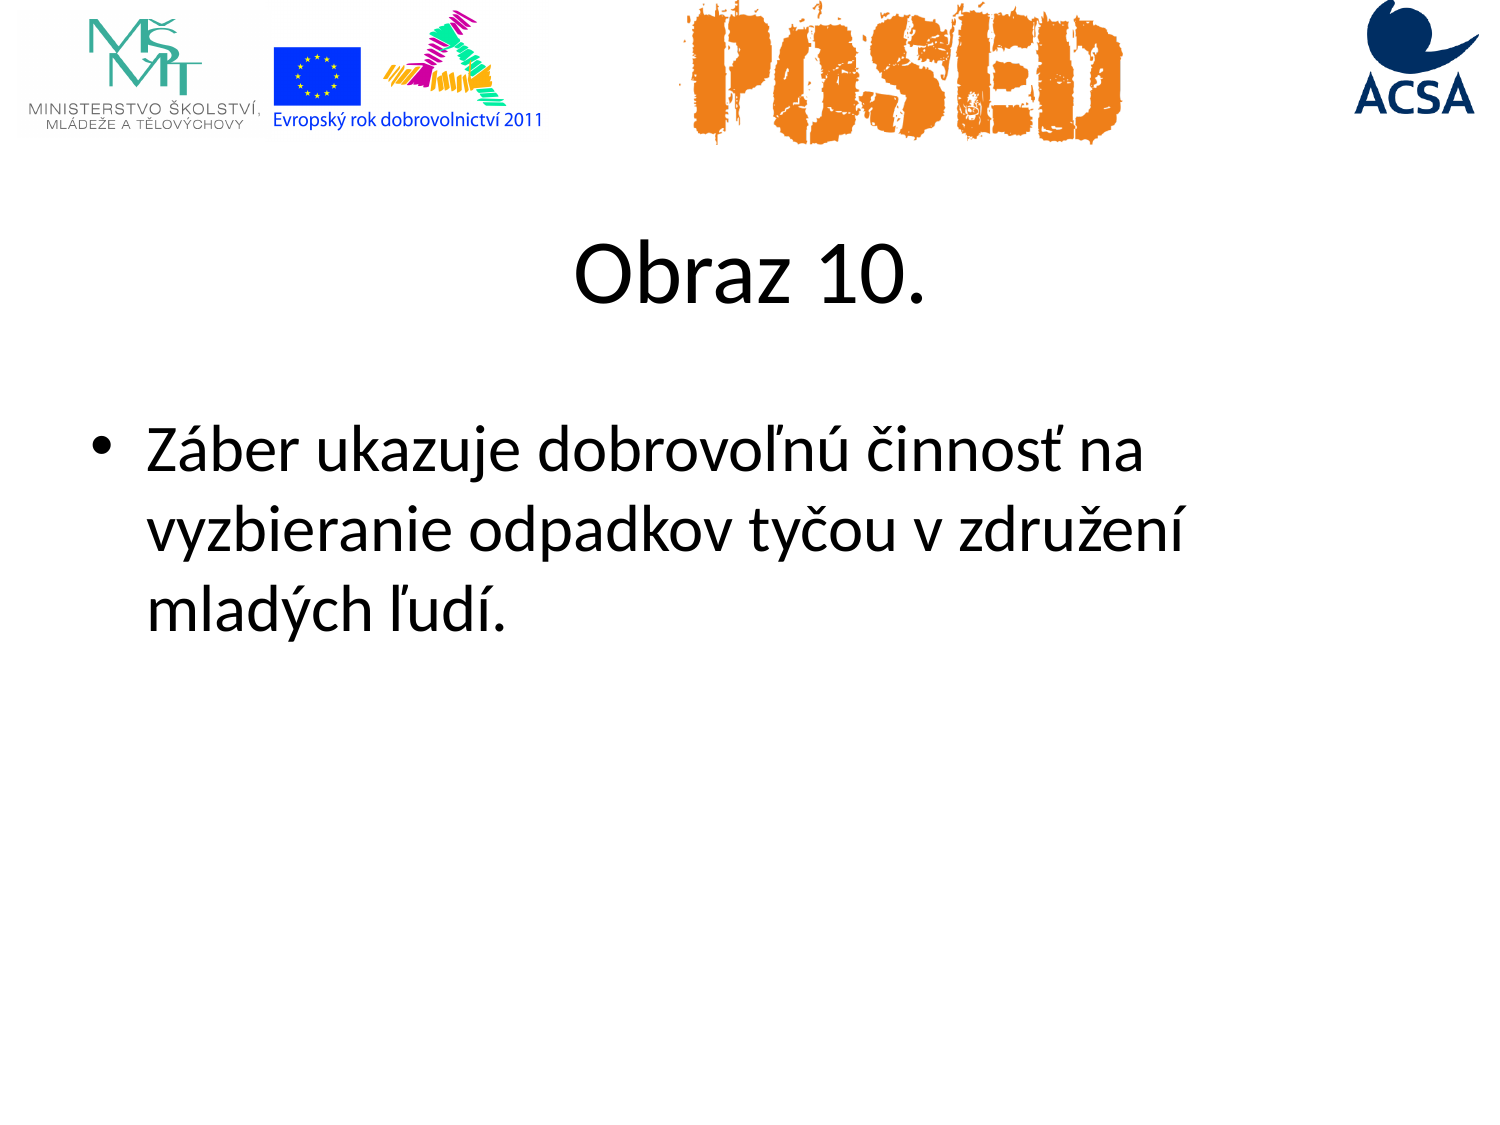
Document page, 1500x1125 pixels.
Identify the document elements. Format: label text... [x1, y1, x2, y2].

list Záber ukazuje dobrovoľnú činnosť na vyzbieranie odpadkov tyčou v združení mladých ľudí. [75, 397, 1425, 1005]
title Obraz 10. [76, 172, 1427, 361]
picture [1354, 0, 1479, 114]
picture [17, 0, 549, 142]
picture [679, 0, 1123, 145]
